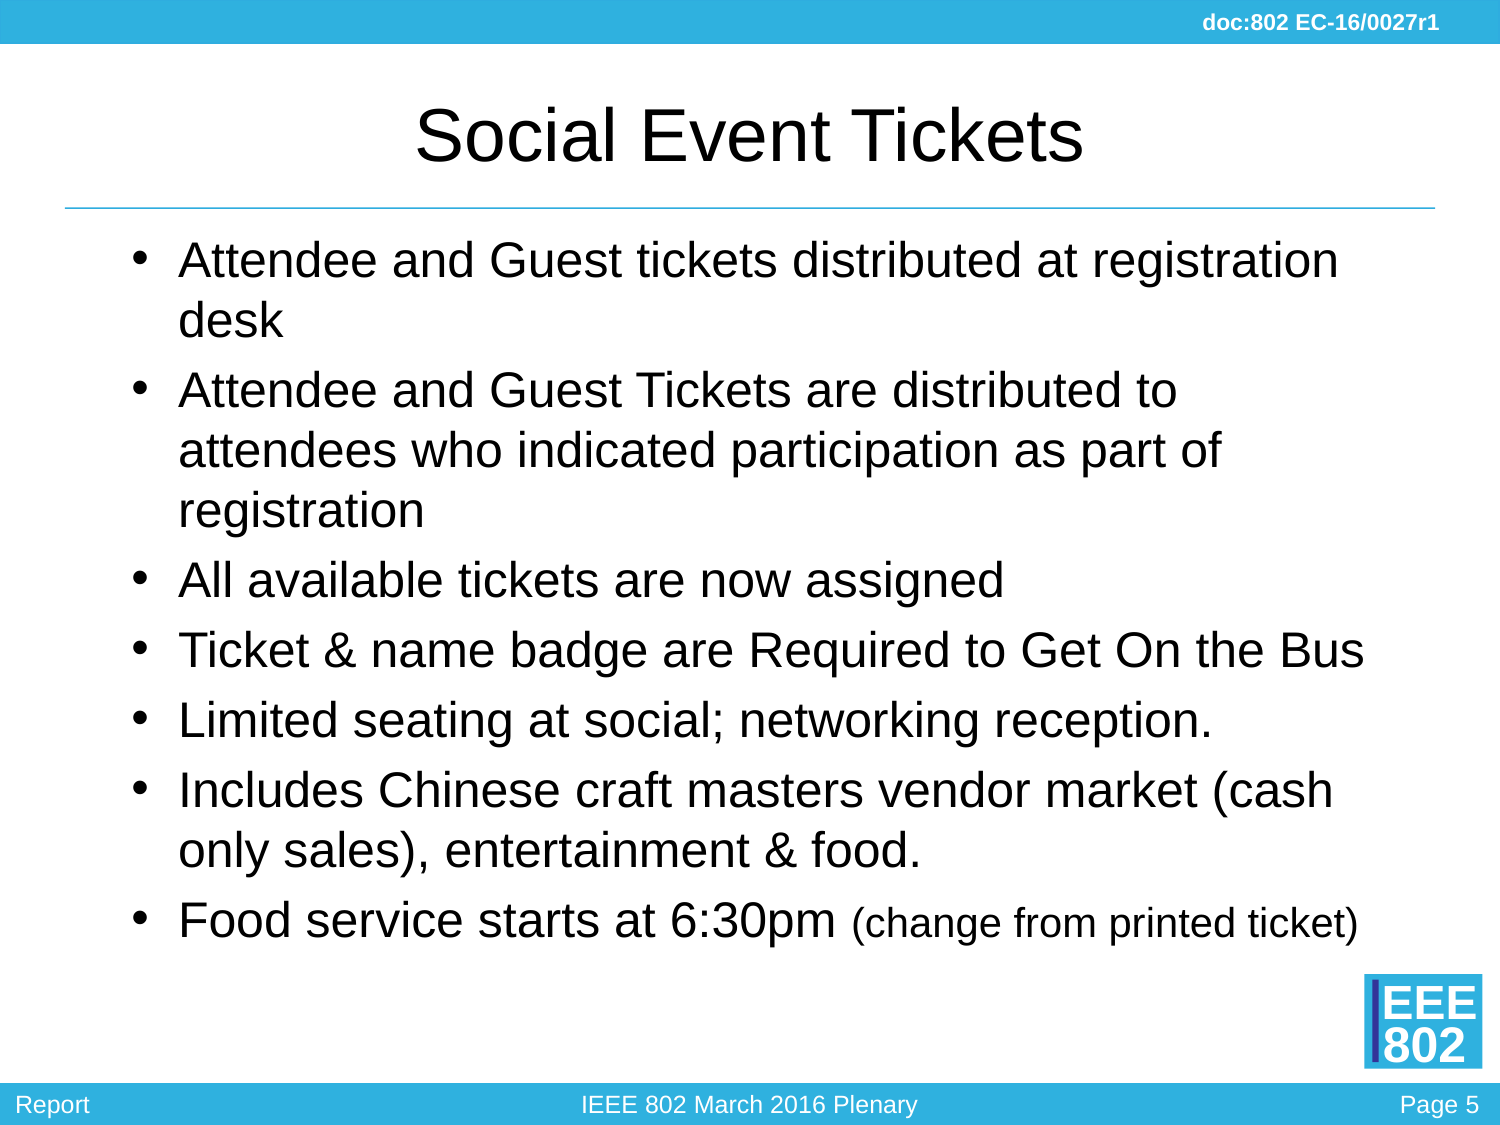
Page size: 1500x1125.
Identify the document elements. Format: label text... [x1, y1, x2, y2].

list Attendee and Guest tickets distributed at registration desk Attendee and Guest Tickets are distributed to attendees who indicated participation as part of registration All available tickets are now assigned Ticket & name badge are Required to Get On the Bus Limited seating at social; networking reception. Includes Chinese craft masters vendor market (cash only sales), entertainment & food. Food service starts at 6:30pm (change from printed ticket) [41, 220, 1425, 1063]
title Social Event Tickets [75, 66, 1425, 197]
